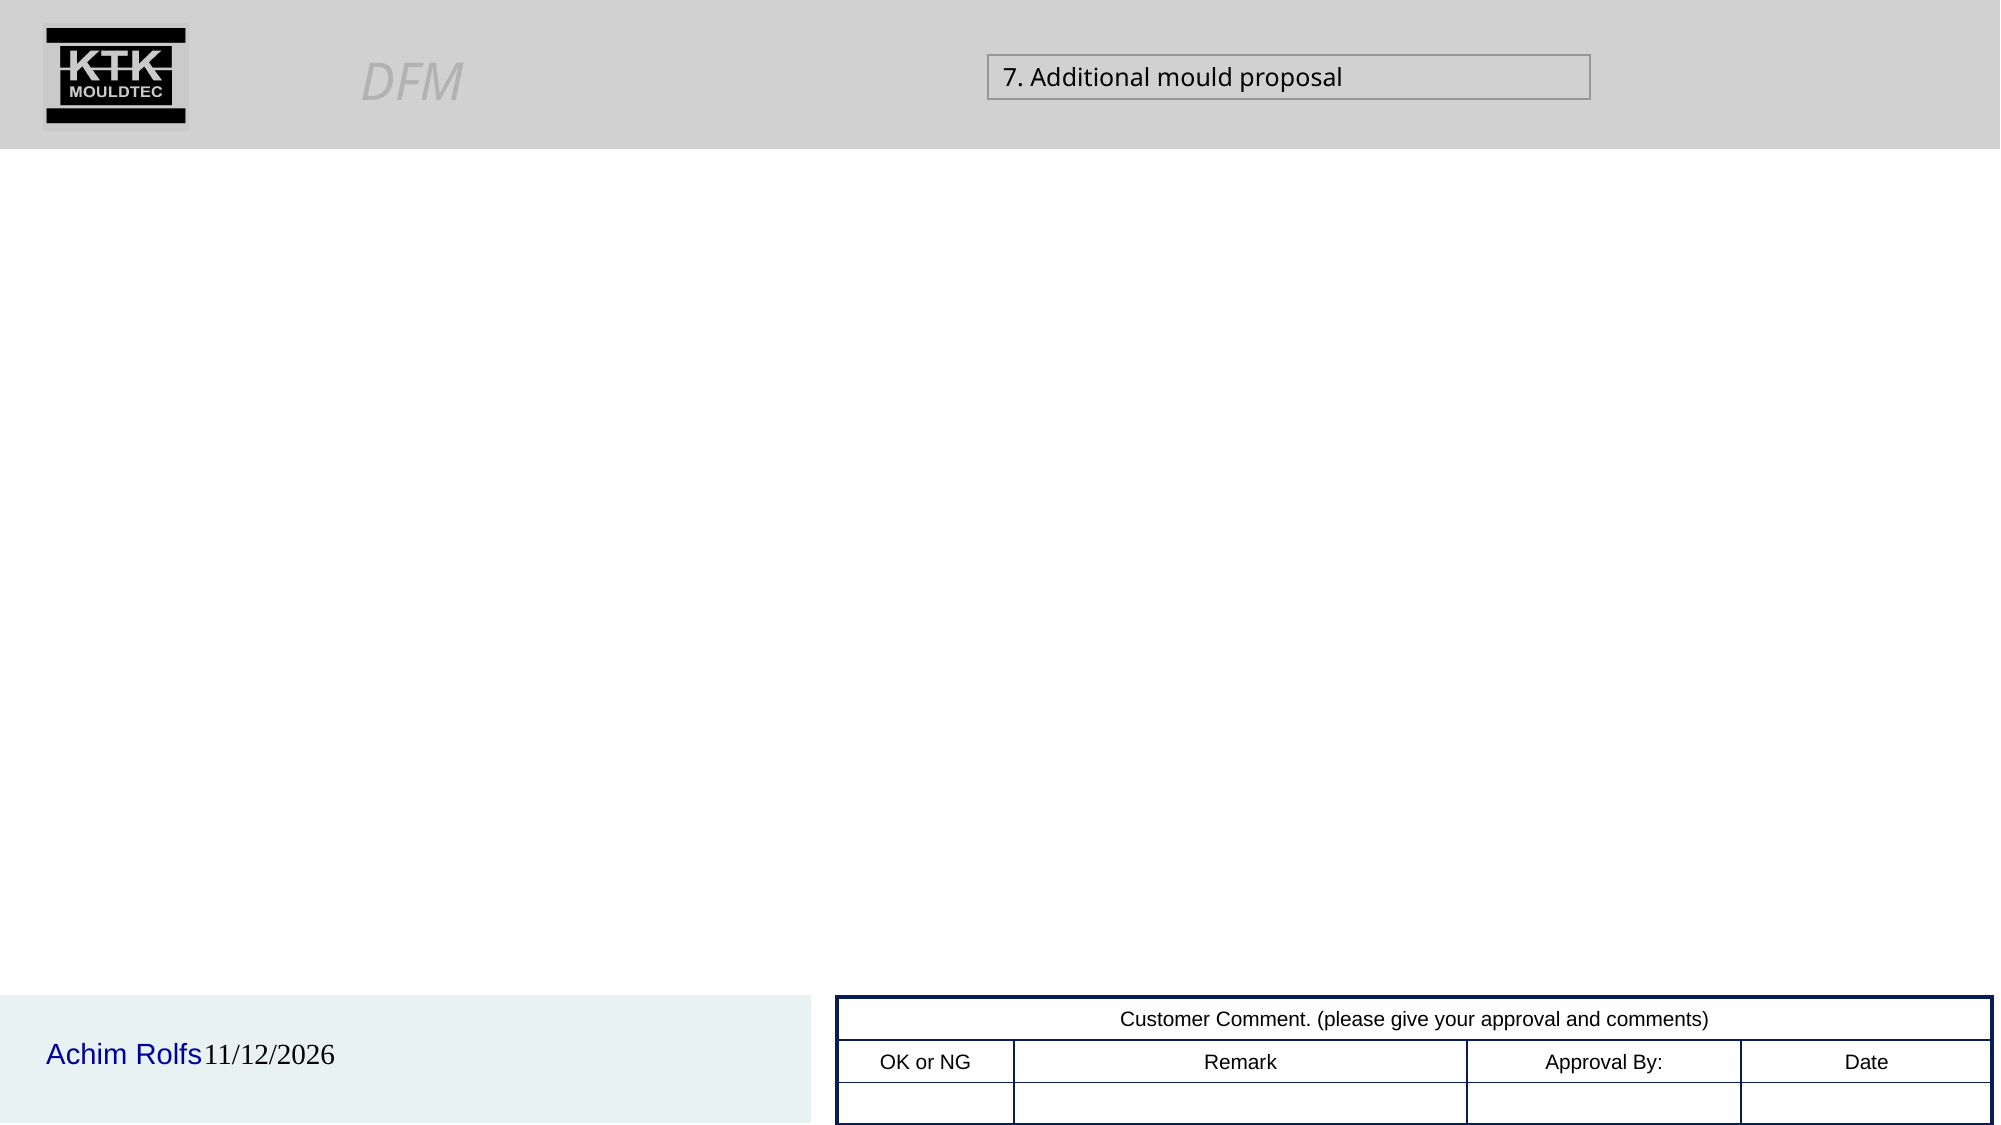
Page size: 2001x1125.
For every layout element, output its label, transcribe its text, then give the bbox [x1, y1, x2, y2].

text_box 7. Additional mould proposal [988, 54, 1591, 100]
slide_number [188, 1027, 433, 1106]
